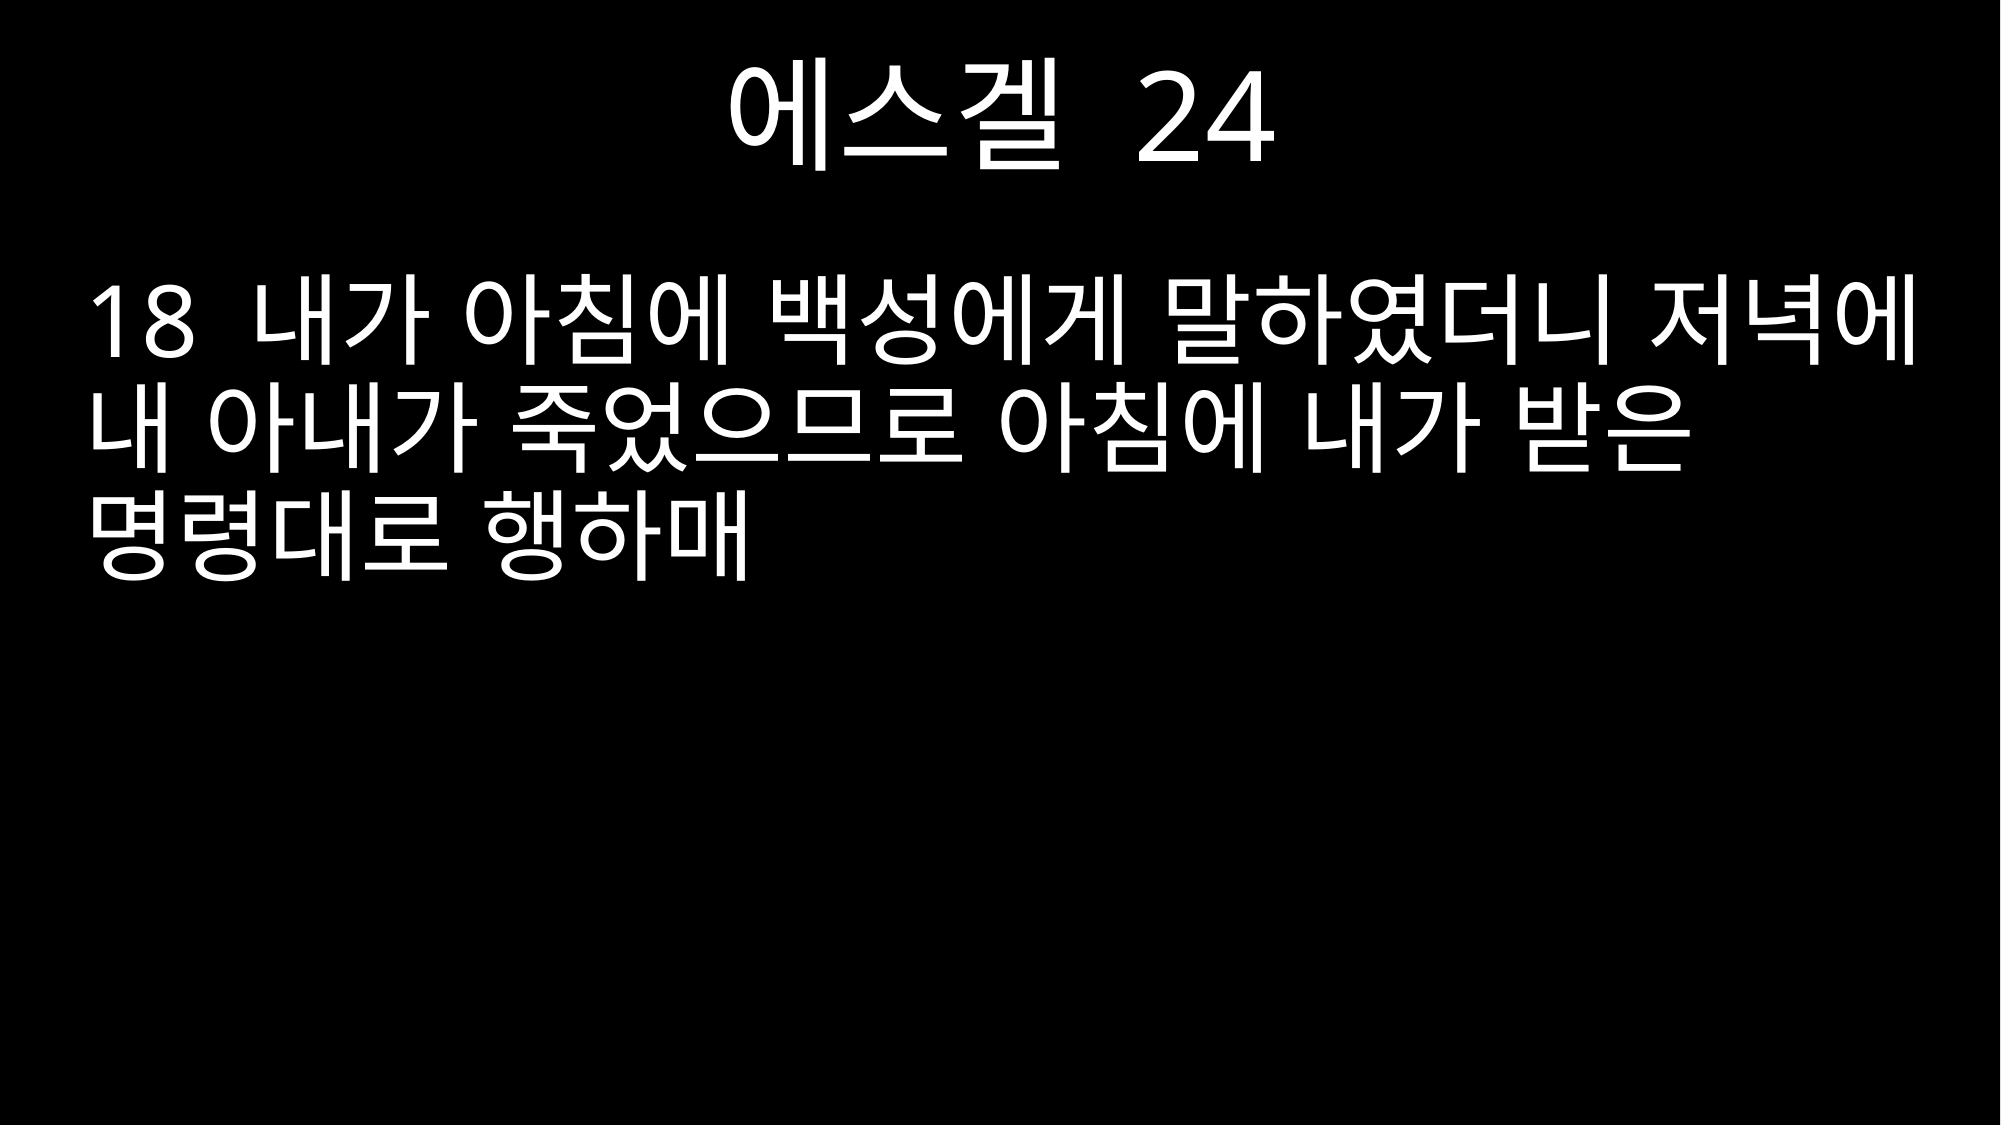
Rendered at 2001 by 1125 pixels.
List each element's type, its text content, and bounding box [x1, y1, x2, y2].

footer 에스겔 24 [0, 32, 2000, 192]
list 18 내가 아침에 백성에게 말하였더니 저녁에 내 아내가 죽었으므로 아침에 내가 받은 명령대로 행하매 [69, 263, 1953, 423]
picture [0, 0, 2001, 1125]
